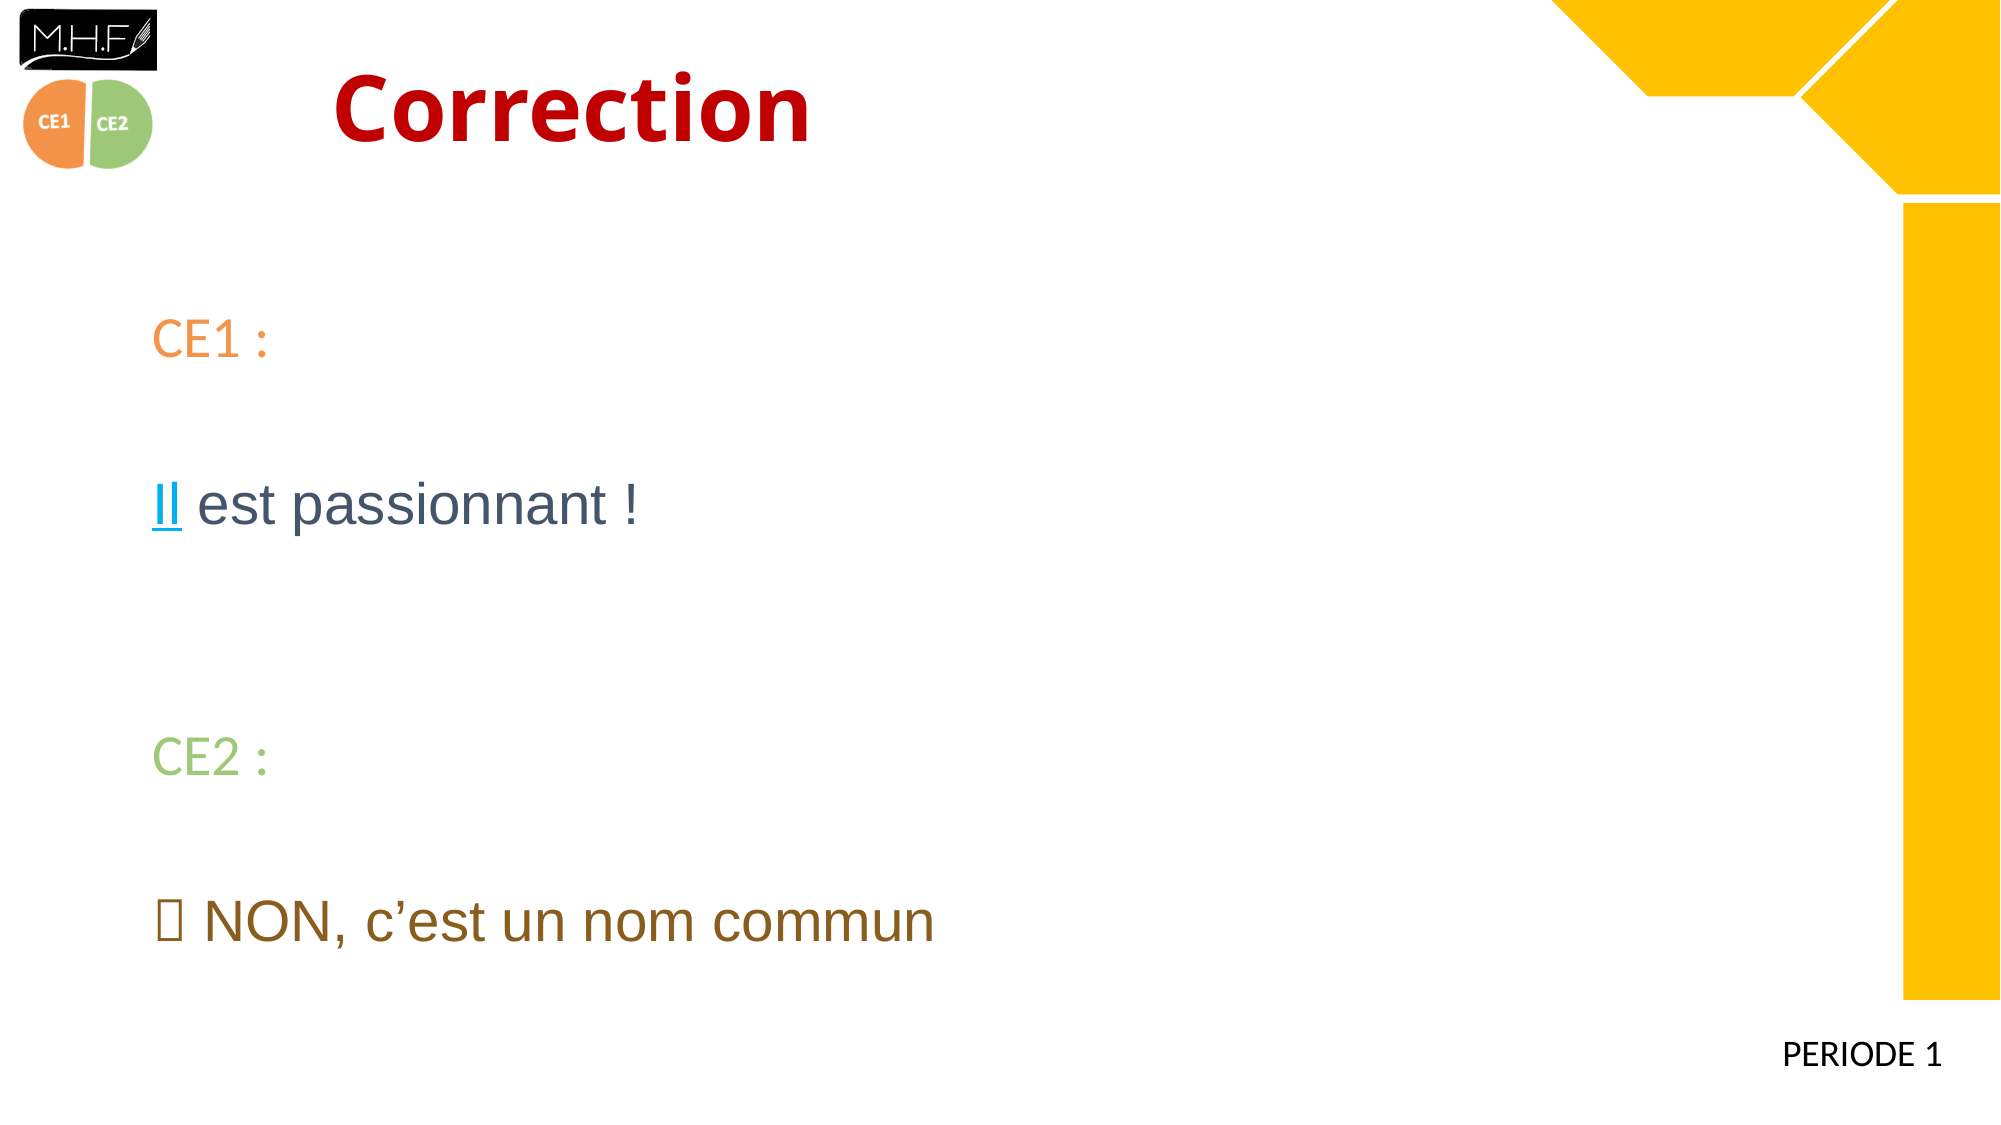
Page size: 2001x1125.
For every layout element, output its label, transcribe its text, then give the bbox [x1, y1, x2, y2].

picture [1, 7, 177, 207]
list CE1 : Il est passionnant ! CE2 :  NON, c’est un nom commun [137, 299, 1863, 1014]
text_box [1549, 0, 1892, 98]
title Correction [316, 3, 1863, 221]
text_box [1799, 0, 2000, 196]
text_box [1902, 202, 2000, 1001]
text_box PERIODE 1 [1362, 1021, 1967, 1125]
